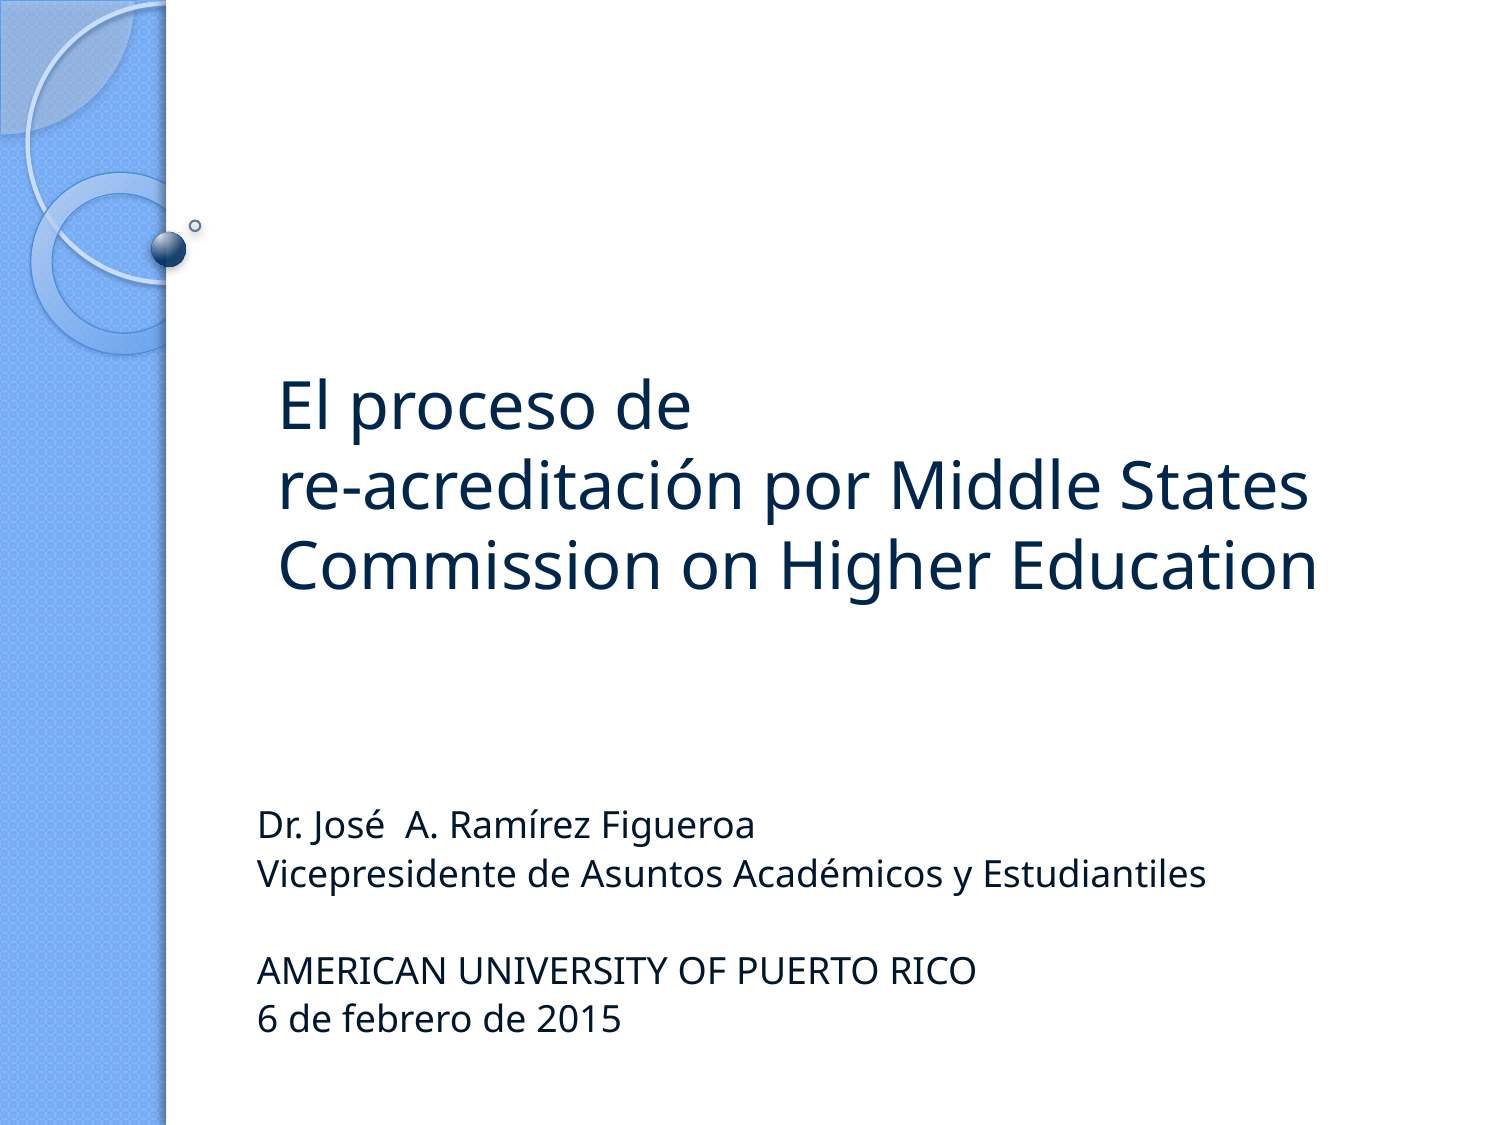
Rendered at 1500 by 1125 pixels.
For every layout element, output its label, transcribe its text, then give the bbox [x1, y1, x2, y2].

subtitle Dr. José A. Ramírez Figueroa Vicepresidente de Asuntos Académicos y Estudiantiles AMERICAN UNIVERSITY OF PUERTO RICO 6 de febrero de 2015 [237, 762, 1288, 913]
title El proceso de re-acreditación por Middle States Commission on Higher Education [262, 299, 1375, 610]
